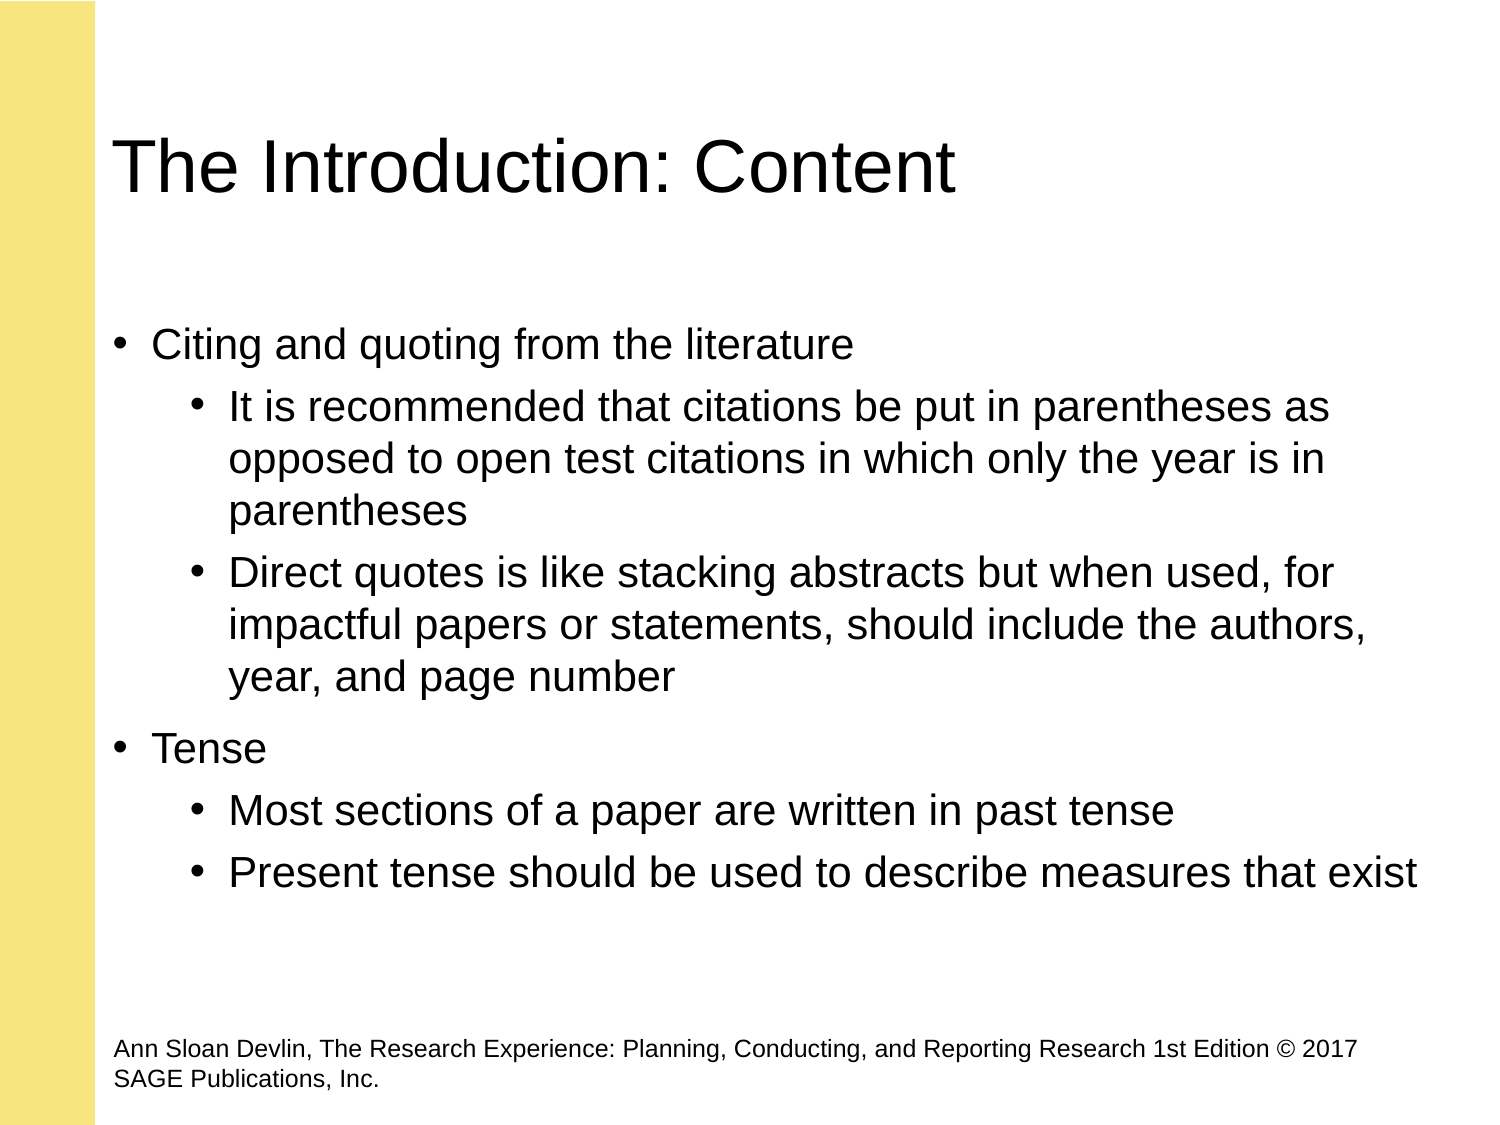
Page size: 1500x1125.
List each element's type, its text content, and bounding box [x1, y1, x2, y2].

picture [0, 1, 96, 1125]
title The Introduction: Content [96, 110, 990, 226]
list Citing and quoting from the literature It is recommended that citations be put in parentheses as opposed to open test citations in which only the year is in parentheses Direct quotes is like stacking abstracts but when used, for impactful papers or statements, should include the authors, year, and page number Tense Most sections of a paper are written in past tense Present tense should be used to describe measures that exist [97, 308, 1449, 911]
